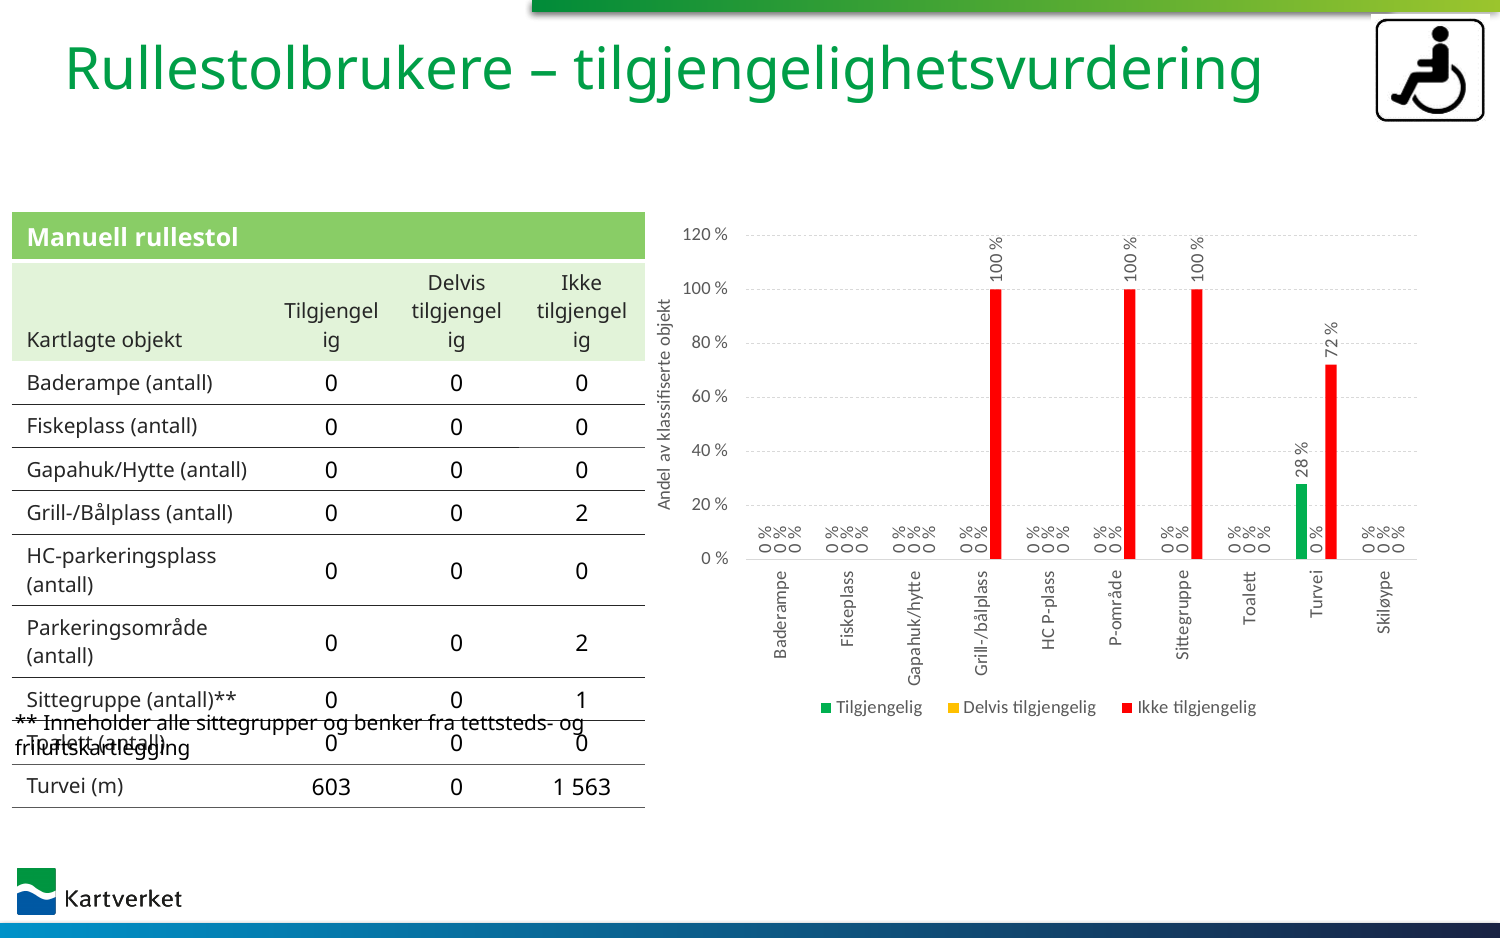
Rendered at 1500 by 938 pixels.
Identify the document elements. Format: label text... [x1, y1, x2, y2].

table_cell 0 [394, 448, 519, 490]
picture [643, 218, 1427, 728]
table_cell Grill-/Bålplass (antall) [12, 491, 269, 534]
table_cell Sittegruppe (antall)** [12, 678, 269, 702]
table_cell Gapahuk/Hytte (antall) [12, 448, 269, 490]
table_cell Kartlagte objekt [12, 263, 269, 361]
table_cell 2 [519, 606, 638, 677]
table_cell 0 [269, 606, 394, 677]
table_cell 2 [519, 491, 638, 534]
table_cell 603 [269, 768, 394, 807]
table_cell 0 [269, 678, 394, 702]
table_cell 0 [269, 361, 394, 404]
table_cell 1 563 [519, 768, 645, 807]
table_cell 0 [269, 535, 394, 605]
table_cell 0 [269, 405, 394, 447]
table_cell Delvis tilgjengelig [394, 263, 519, 361]
table_cell 0 [394, 361, 519, 404]
table_cell 0 [519, 361, 638, 404]
table_cell 0 [269, 491, 394, 534]
table_header Manuell rullestol [12, 212, 645, 259]
table_cell HC-parkeringsplass (antall) [12, 535, 269, 605]
table_cell Turvei (m) [12, 768, 269, 807]
table_cell 0 [394, 606, 519, 677]
text_box Rullestolbrukere – tilgjengelighetsvurdering [49, 12, 1372, 109]
table_cell 0 [269, 448, 394, 490]
table_cell 0 [394, 405, 519, 447]
table_cell Ikke tilgjengelig [519, 263, 638, 361]
table_cell 0 [394, 535, 519, 605]
table_cell 1 [519, 678, 638, 702]
text_box ** Inneholder alle sittegrupper og benker fra tettsteds- og friluftskartlegging [0, 702, 745, 768]
table_cell Baderampe (antall) [12, 361, 269, 404]
picture [1371, 13, 1491, 127]
table_cell 0 [519, 448, 638, 490]
table_cell Tilgjengelig [269, 263, 394, 361]
table_cell 0 [394, 768, 519, 807]
table_cell 0 [394, 678, 519, 702]
table_cell Fiskeplass (antall) [12, 405, 269, 447]
table_cell 0 [394, 491, 519, 534]
table_cell Parkeringsområde (antall) [12, 606, 269, 677]
table_cell 0 [519, 535, 638, 605]
table_cell 0 [519, 405, 638, 447]
